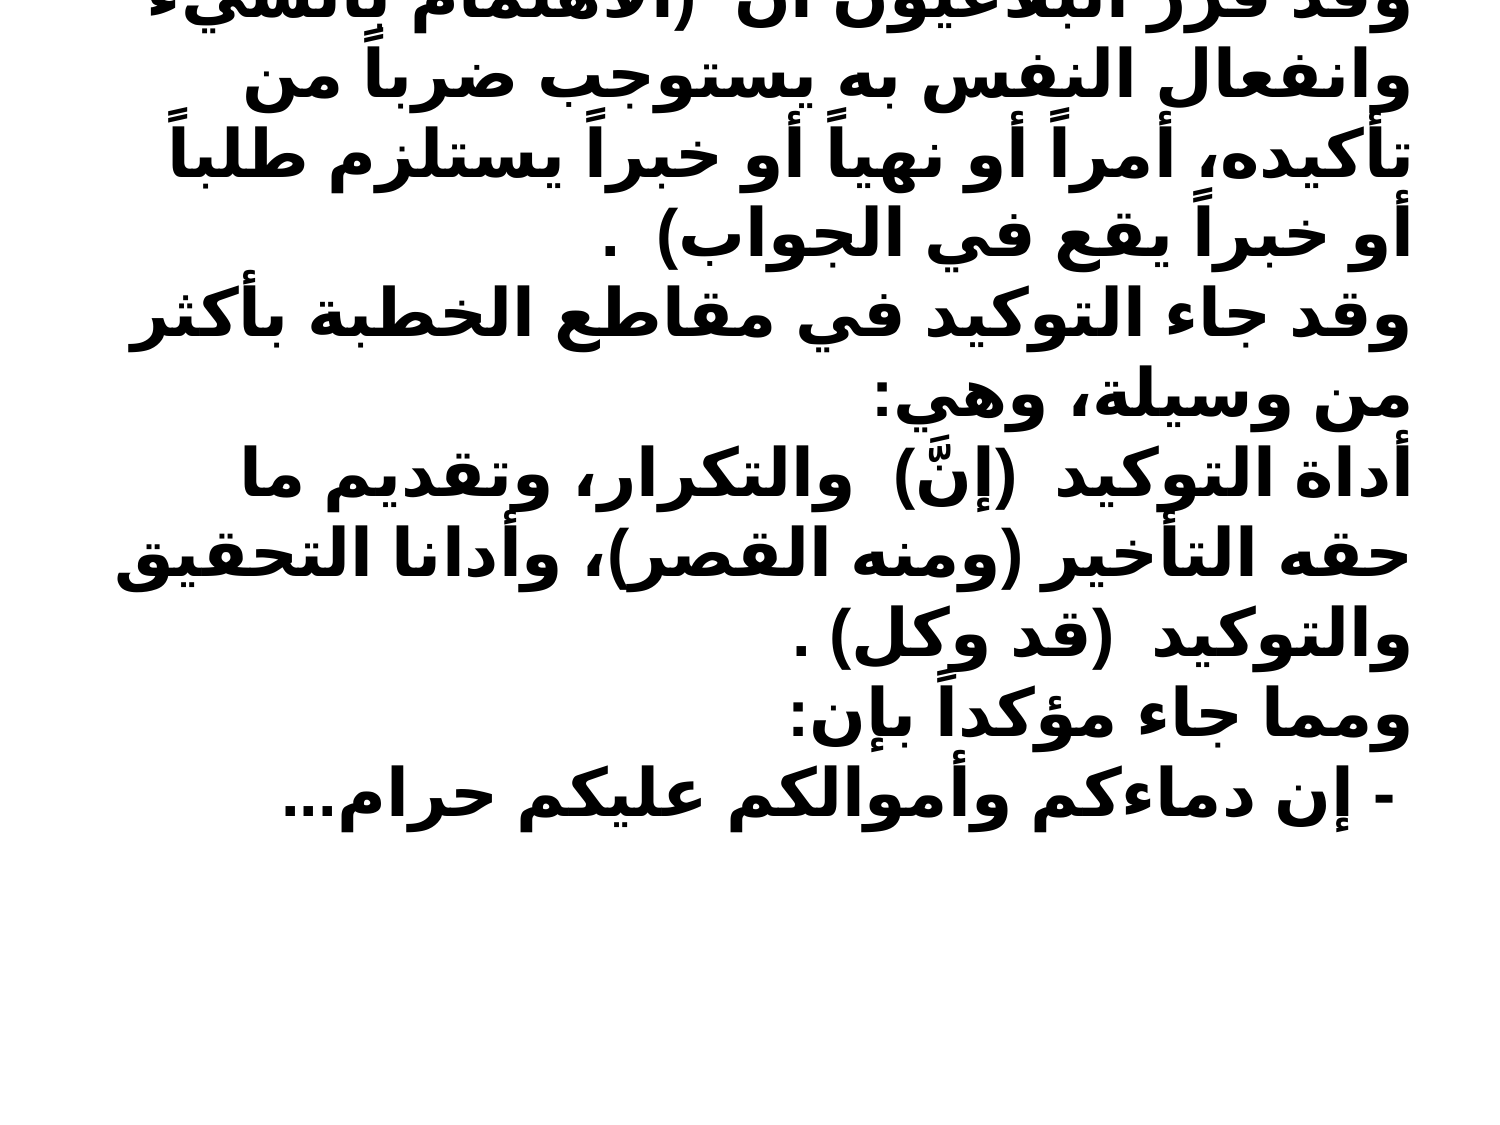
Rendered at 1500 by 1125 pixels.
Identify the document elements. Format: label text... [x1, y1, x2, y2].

text_box وقد قرر البلاغيون أن (الاهتمام بالشيء وانفعال النفس به يستوجب ضرباً من تأكيده، أمراً أو نهياً أو خبراً يستلزم طلباً أو خبراً يقع في الجواب) . وقد جاء التوكيد في مقاطع الخطبة بأكثر من وسيلة، وهي: أداة التوكيد (إنَّ) والتكرار، وتقديم ما حقه التأخير (ومنه القصر)، وأدانا التحقيق والتوكيد (قد وكل) . ومما جاء مؤكداً بإن: - إن دماءكم وأموالكم عليكم حرام... [70, 0, 1430, 1018]
